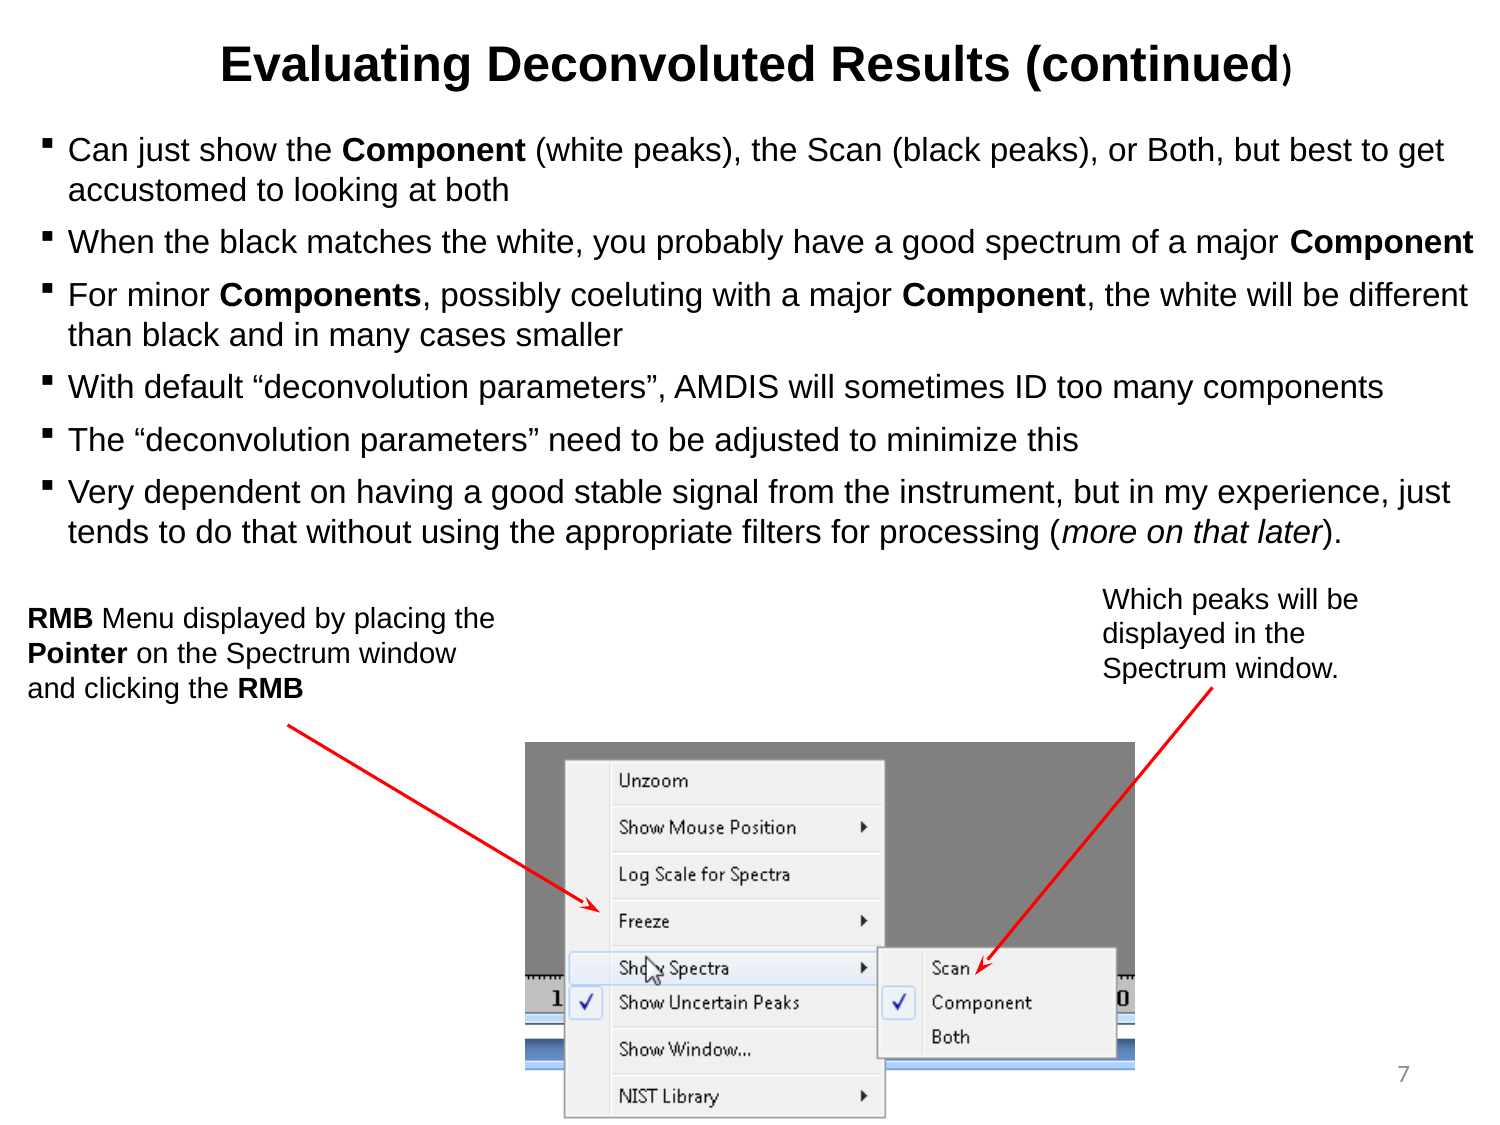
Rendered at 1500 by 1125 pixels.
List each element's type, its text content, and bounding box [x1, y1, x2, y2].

picture [524, 741, 1135, 1125]
text_box Can just show the Component (white peaks), the Scan (black peaks), or Both, but best to get accustomed to looking at both When the black matches the white, you probably have a good spectrum of a major Component For minor Components, possibly coeluting with a major Component, the white will be different than black and in many cases smaller With default “deconvolution parameters”, AMDIS will sometimes ID too many components The “deconvolution parameters” need to be adjusted to minimize this Very dependent on having a good stable signal from the instrument, but in my experience, just tends to do that without using the appropriate filters for processing (more on that later). [24, 120, 1500, 558]
text_box RMB Menu displayed by placing the Pointer on the Spectrum window and clicking the RMB [12, 591, 513, 712]
text_box Evaluating Deconvoluted Results (continued) [205, 24, 1308, 99]
text_box Which peaks will be displayed in the Spectrum window. [1087, 572, 1413, 693]
slide_number 7 [1138, 1042, 1425, 1103]
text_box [287, 724, 601, 913]
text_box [974, 687, 1213, 976]
